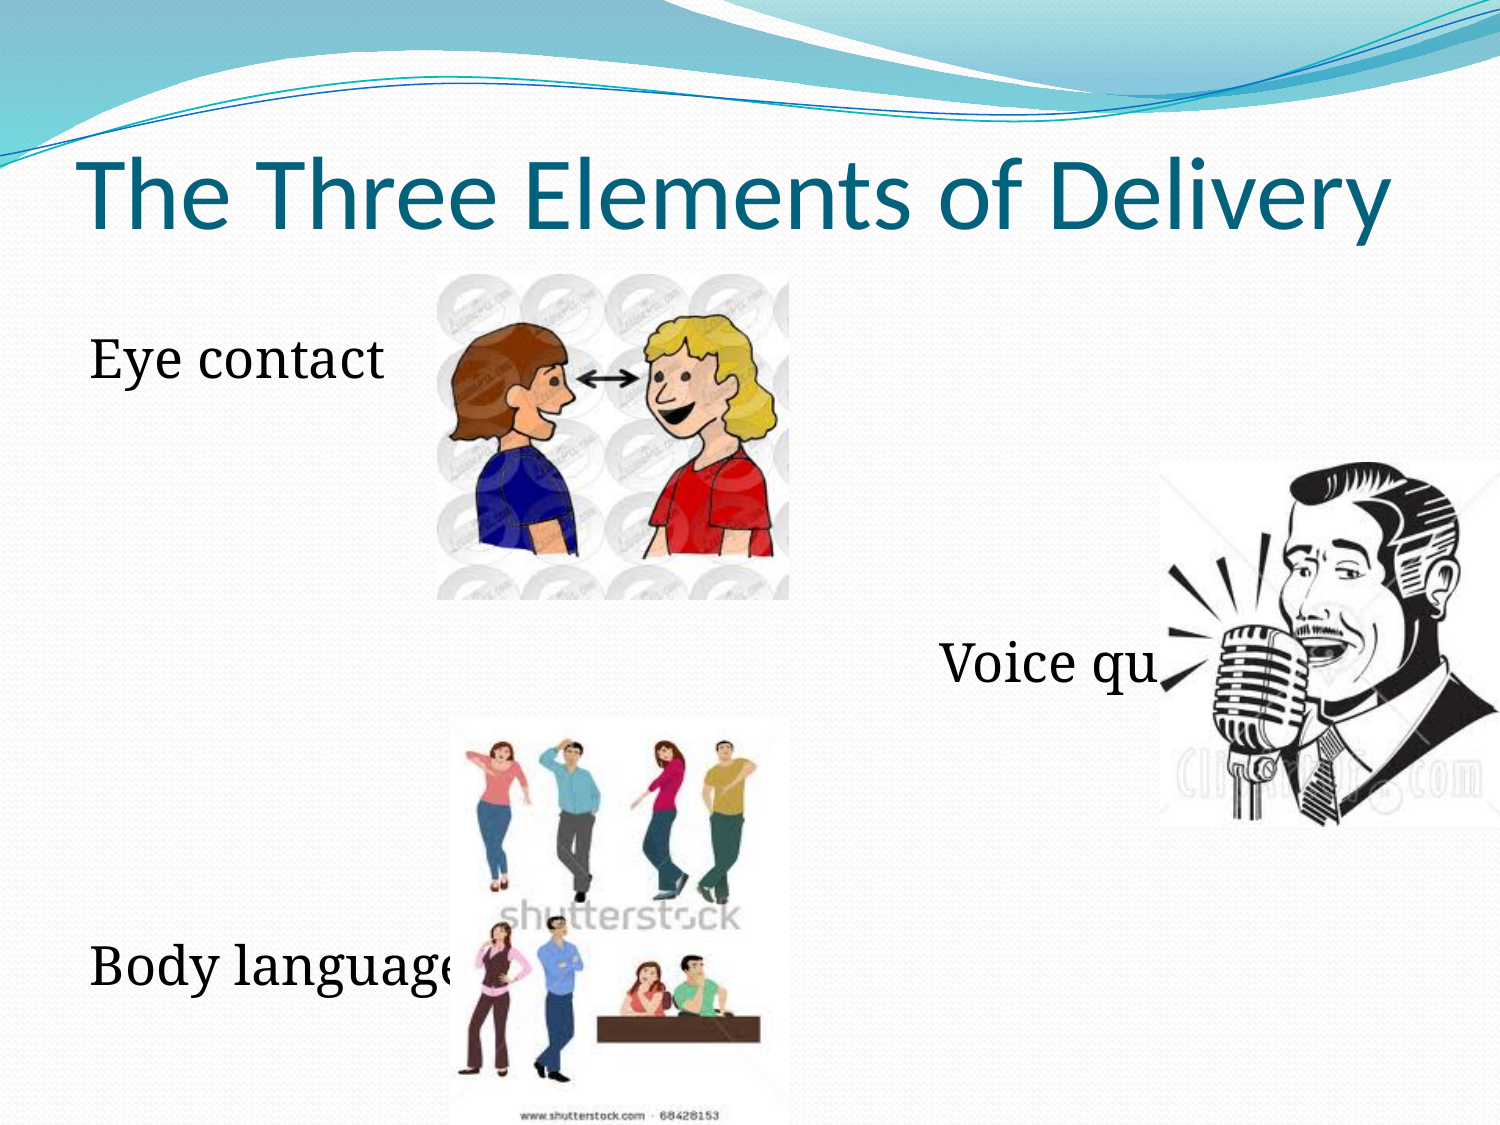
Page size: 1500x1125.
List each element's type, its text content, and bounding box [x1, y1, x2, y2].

title The Three Elements of Delivery [75, 62, 1425, 250]
list Eye contact Voice quality Body language [75, 317, 1425, 1038]
picture [449, 716, 790, 1125]
picture [437, 274, 790, 601]
picture [1160, 462, 1500, 827]
